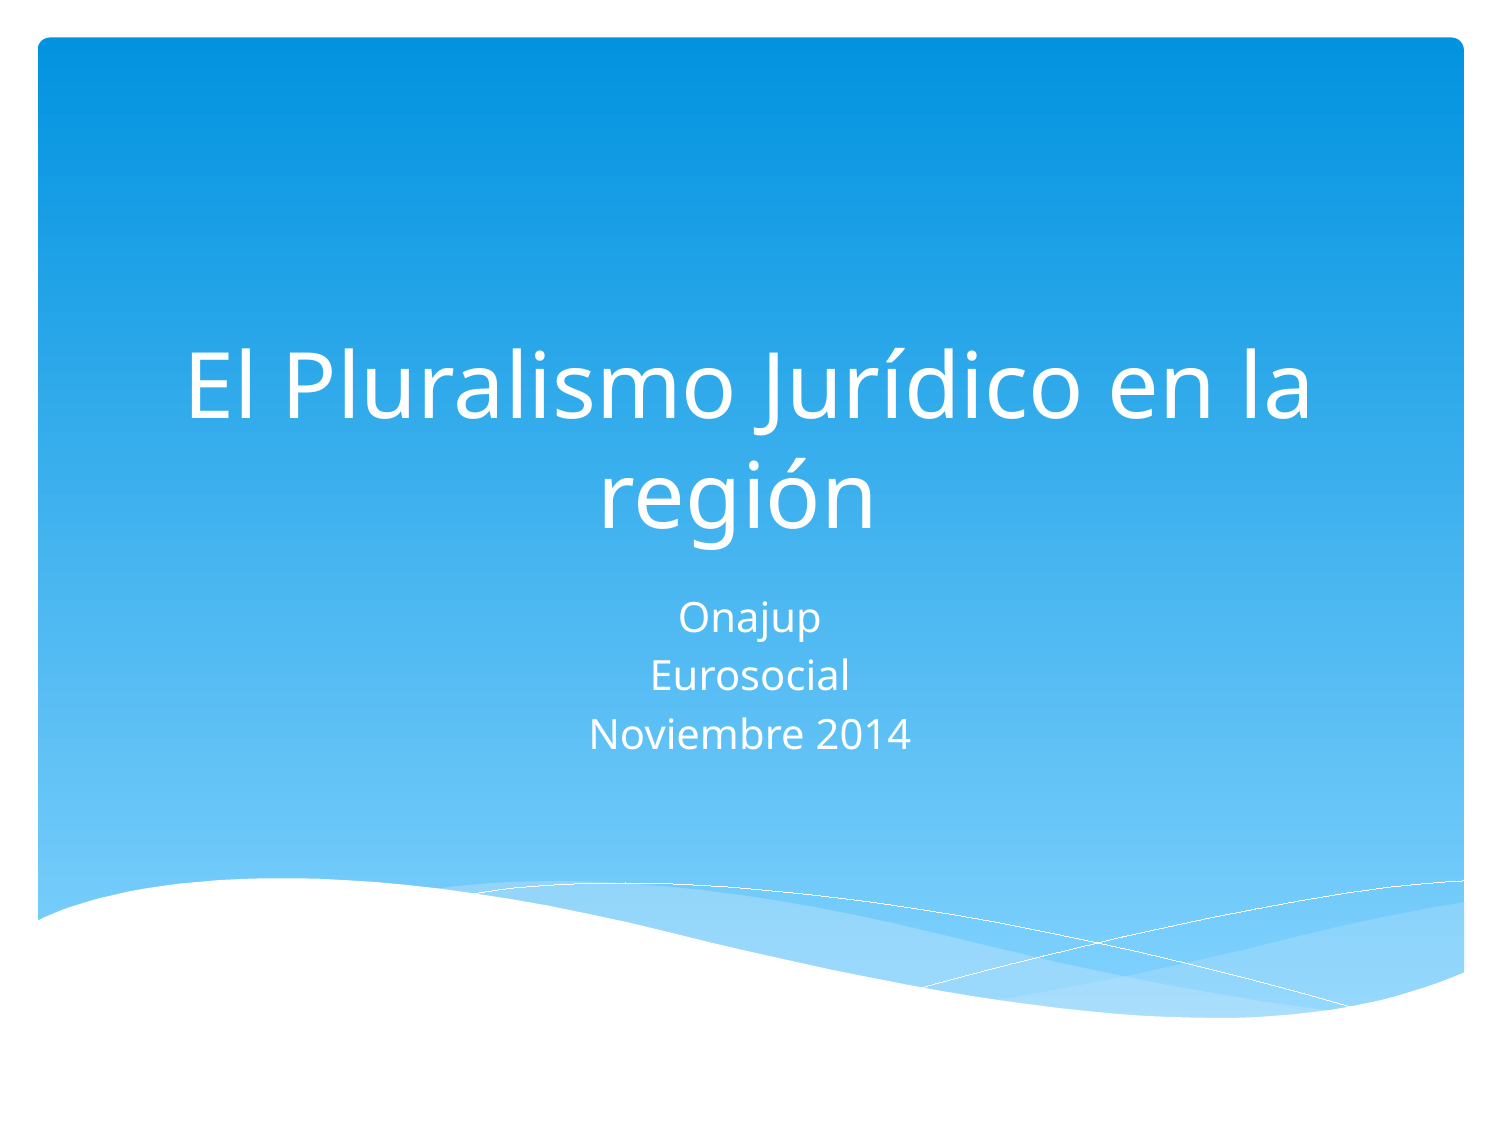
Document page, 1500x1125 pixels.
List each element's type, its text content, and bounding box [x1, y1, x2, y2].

subtitle Onajup Eurosocial Noviembre 2014 [225, 583, 1275, 825]
title El Pluralismo Jurídico en la región [112, 262, 1388, 555]
